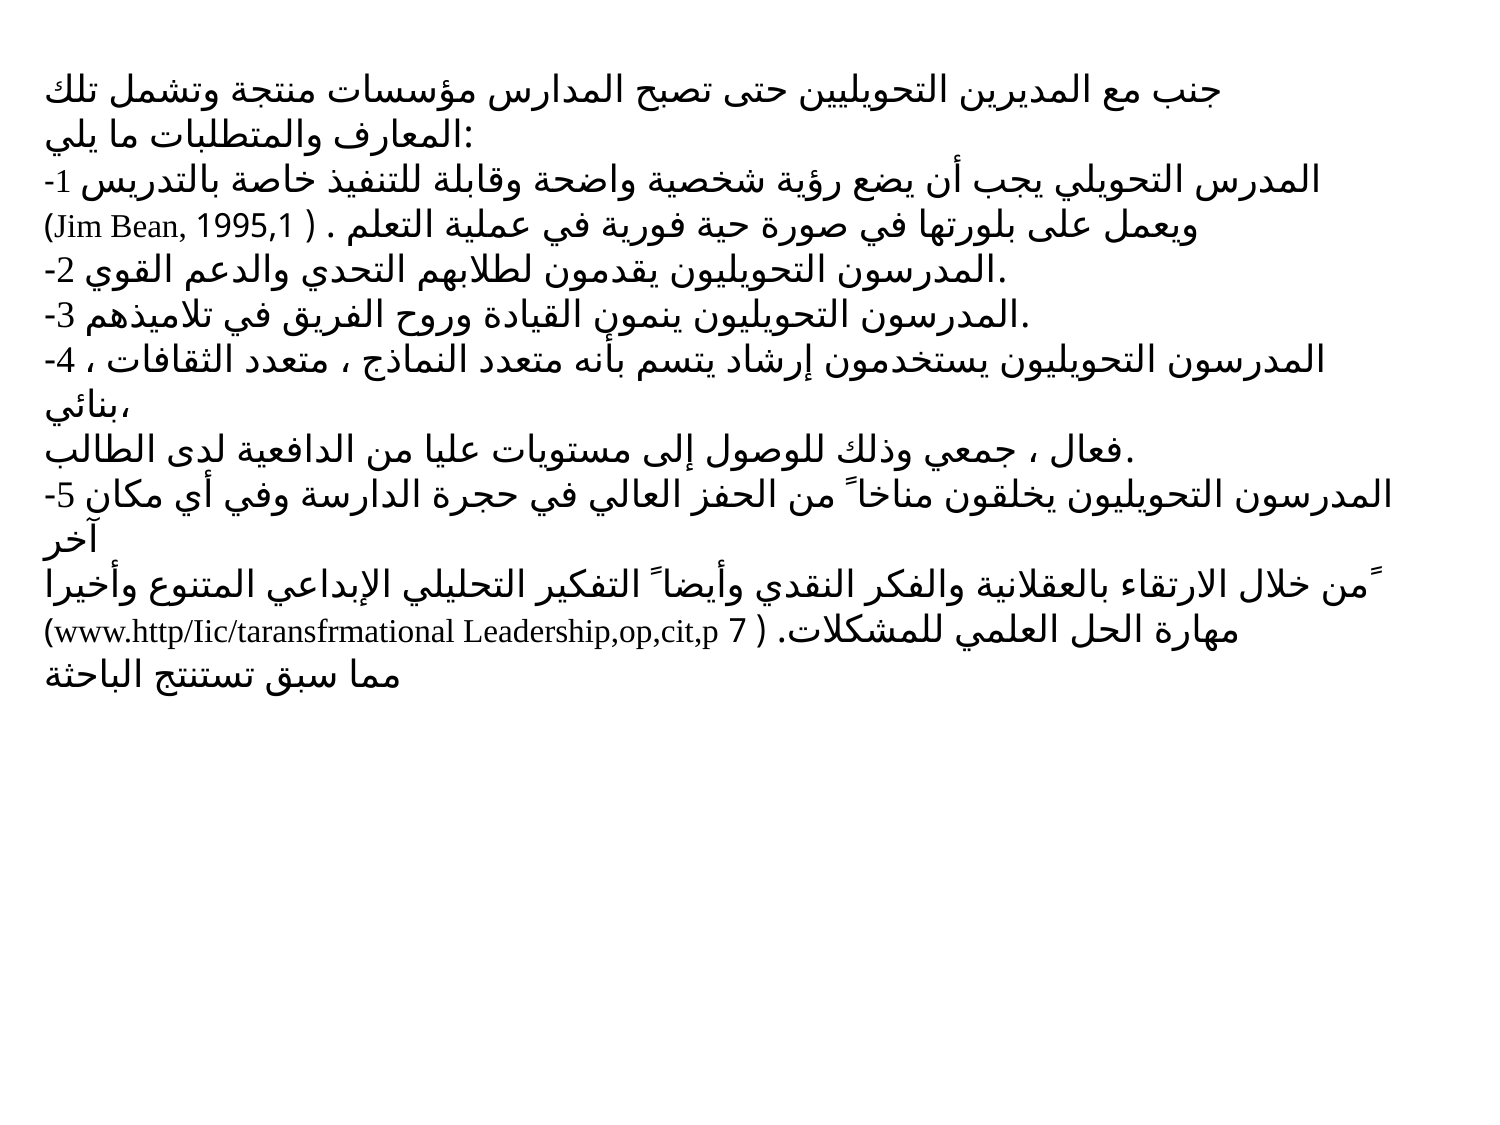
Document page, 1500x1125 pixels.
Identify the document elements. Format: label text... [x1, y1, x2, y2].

text_box جنب مع المديرين التحويليين حتى تصبح المدارس مؤسسات منتجة وتشمل تلك المعارف والمتطلبات ما يلي: -1 المدرس التحويلي يجب أن يضع رؤية شخصية واضحة وقابلة للتنفيذ خاصة بالتدريس (Jim Bean, ويعمل على بلورتها في صورة حية فورية في عملية التعلم . ( 1995,1 -2 المدرسون التحويليون يقدمون لطلابهم التحدي والدعم القوي. -3 المدرسون التحويليون ينمون القيادة وروح الفريق في تلاميذهم. -4 المدرسون التحويليون يستخدمون إرشاد يتسم بأنه متعدد النماذج ، متعدد الثقافات ، بنائي، فعال ، جمعي وذلك للوصول إلى مستويات عليا من الدافعية لدى الطالب. -5 المدرسون التحويليون يخلقون مناخا ً من الحفز العالي في حجرة الدارسة وفي أي مكان آخر من خلال الارتقاء بالعقلانية والفكر النقدي وأيضا ً التفكير التحليلي الإبداعي المتنوع وأخيرا ً (www.http/Iic/taransfrmational Leadership,op,cit,p مهارة الحل العلمي للمشكلات. ( 7 مما سبق تستنتج الباحثة [29, 57, 1436, 703]
